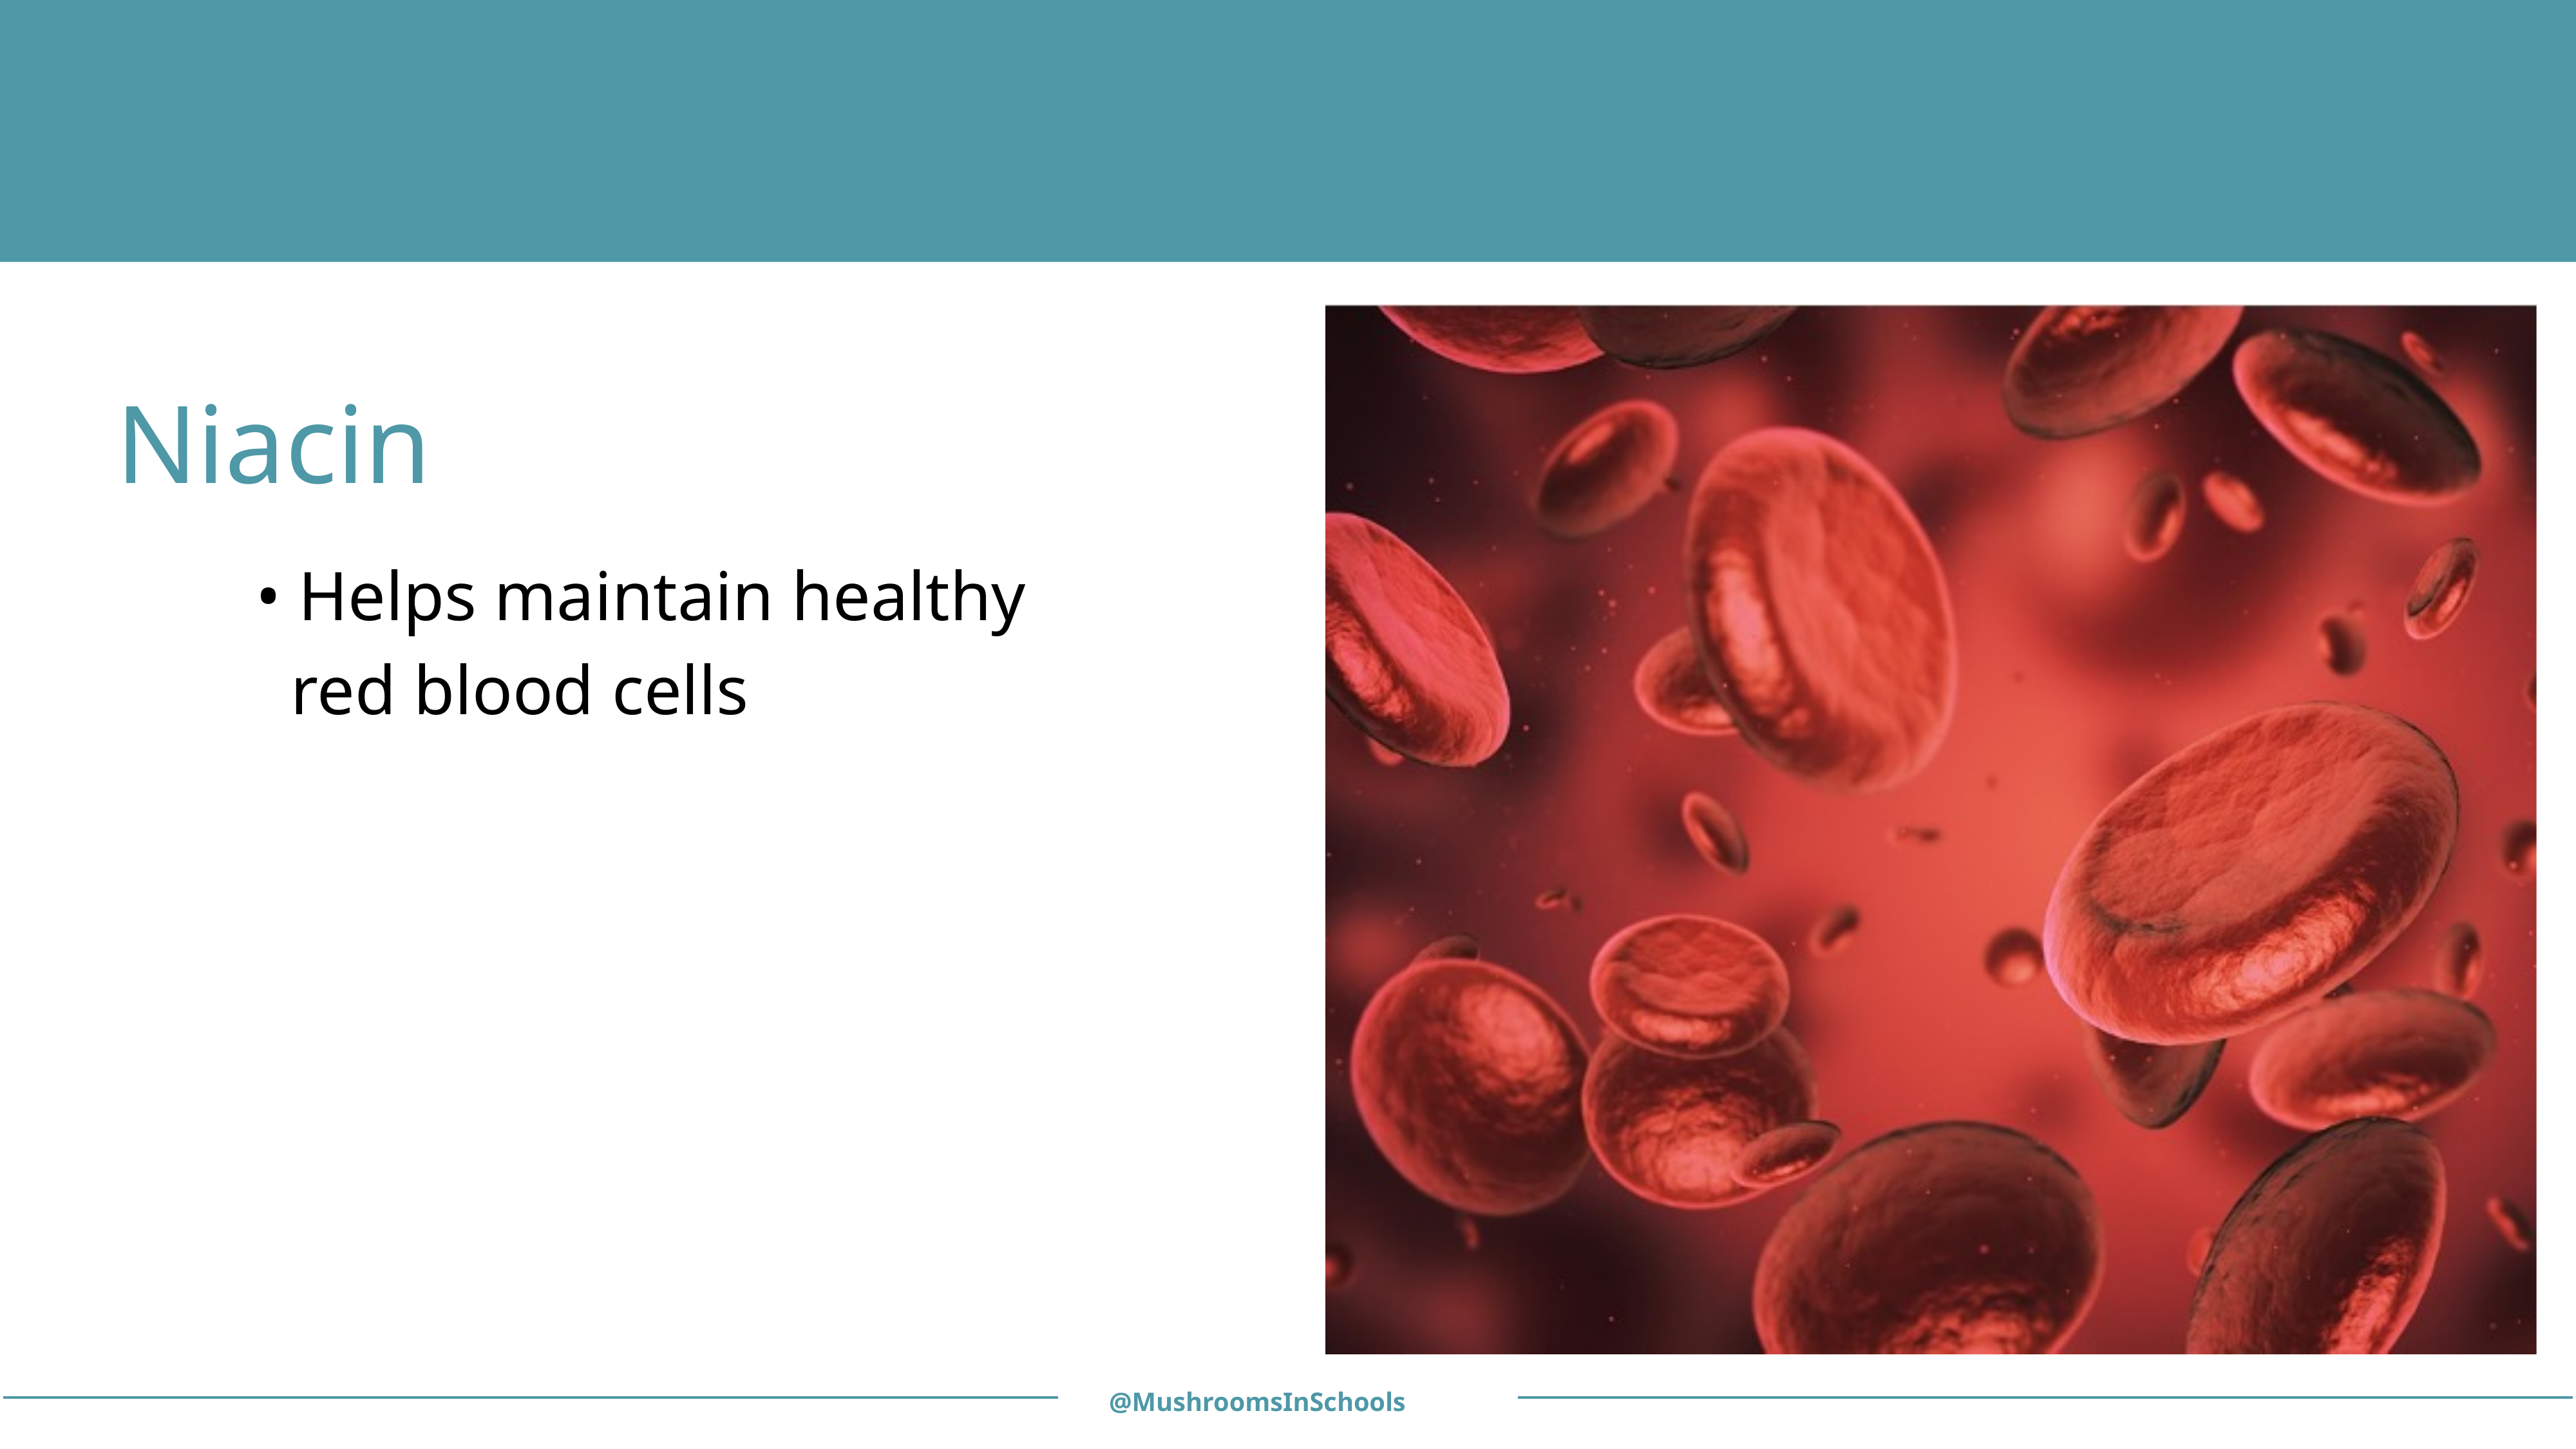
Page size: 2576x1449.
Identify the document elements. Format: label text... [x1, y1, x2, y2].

text_box @MushroomsInSchools [1103, 1359, 1473, 1423]
picture [1325, 304, 2537, 1354]
text_box [0, 0, 2576, 262]
text_box • Helps maintain healthy red blood cells [251, 535, 1325, 828]
text_box Niacin [110, 370, 441, 510]
